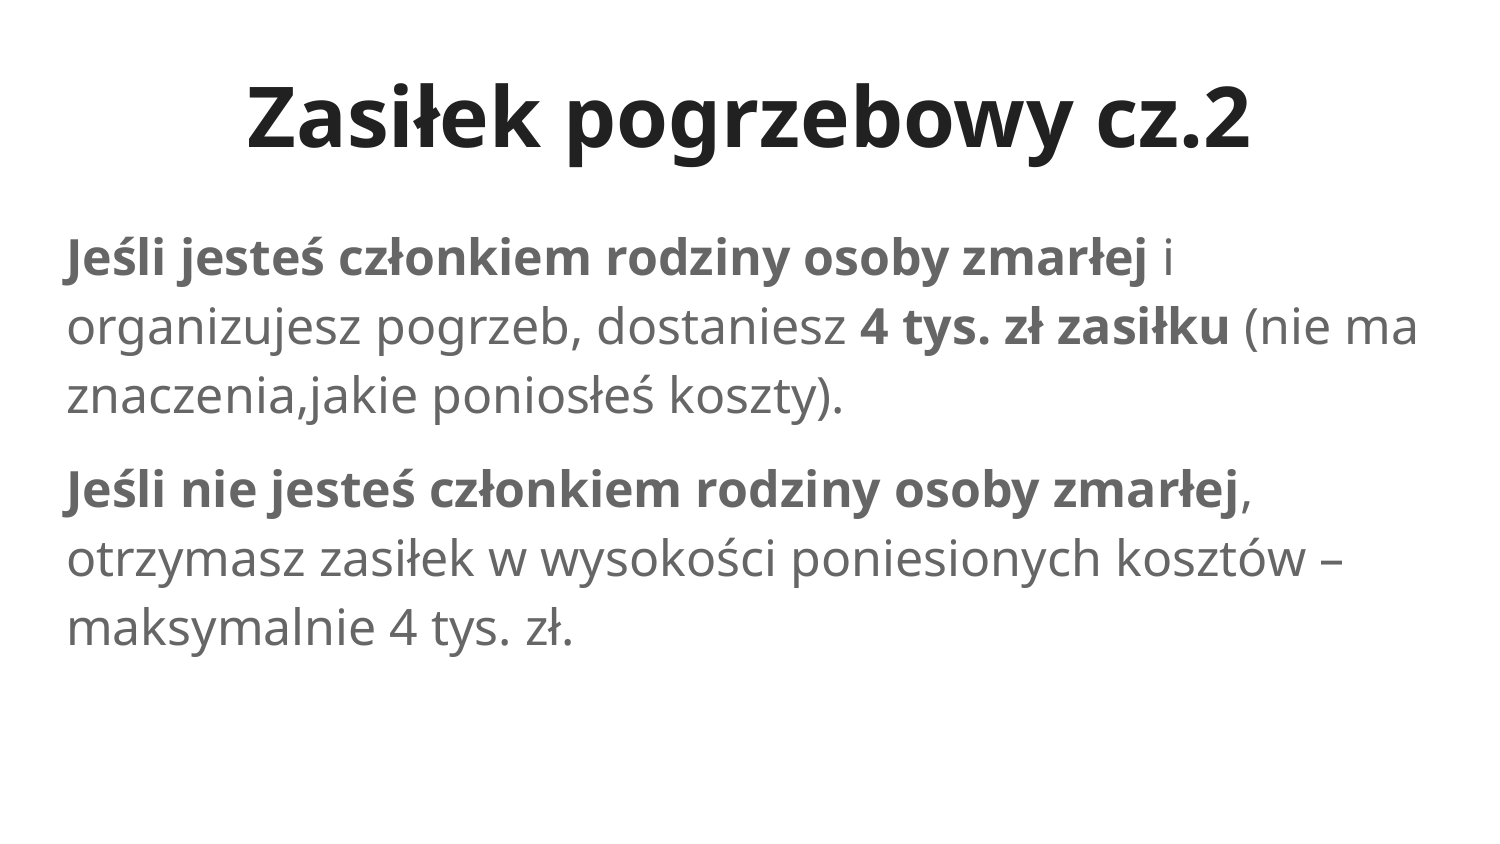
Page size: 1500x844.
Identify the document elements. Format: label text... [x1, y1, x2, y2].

title Zasiłek pogrzebowy cz.2 [51, 48, 1449, 180]
list Jeśli jesteś członkiem rodziny osoby zmarłej i organizujesz pogrzeb, dostaniesz 4 tys. zł zasiłku (nie ma znaczenia,jakie poniosłeś koszty). Jeśli nie jesteś członkiem rodziny osoby zmarłej, otrzymasz zasiłek w wysokości poniesionych kosztów – maksymalnie 4 tys. zł. [51, 201, 1449, 750]
